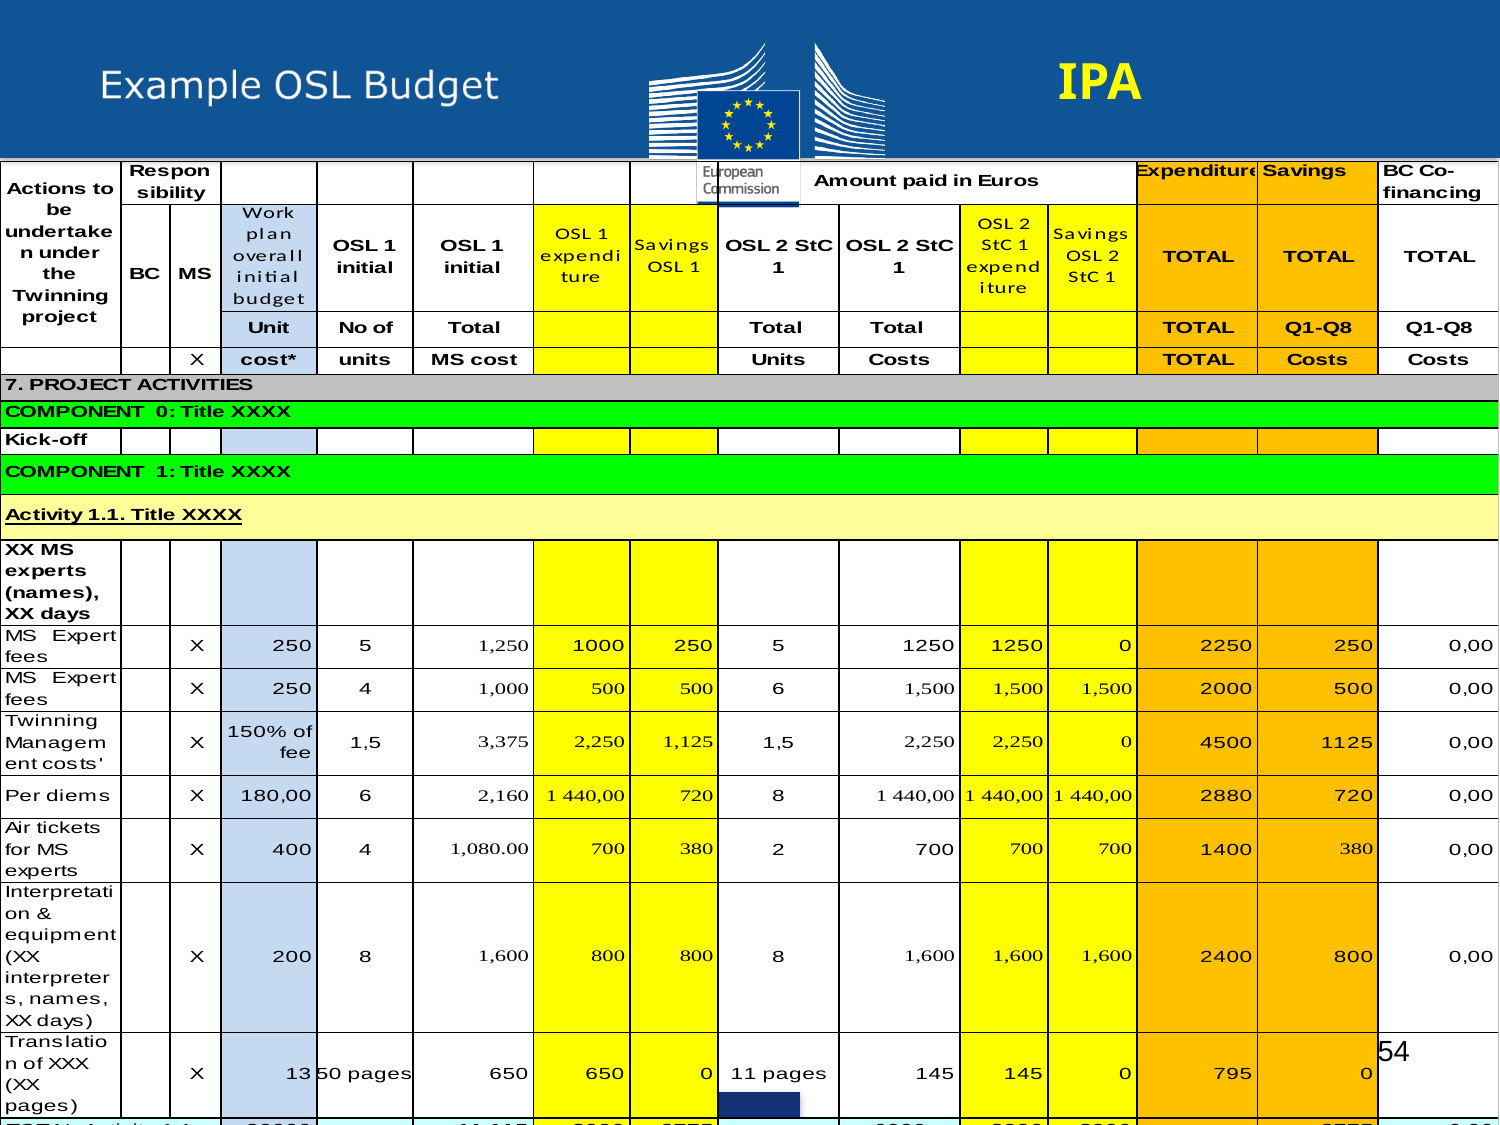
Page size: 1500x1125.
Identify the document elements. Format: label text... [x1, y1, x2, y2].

text_box IPA [987, 41, 1500, 130]
picture [0, 42, 1500, 1125]
picture [74, 49, 635, 131]
